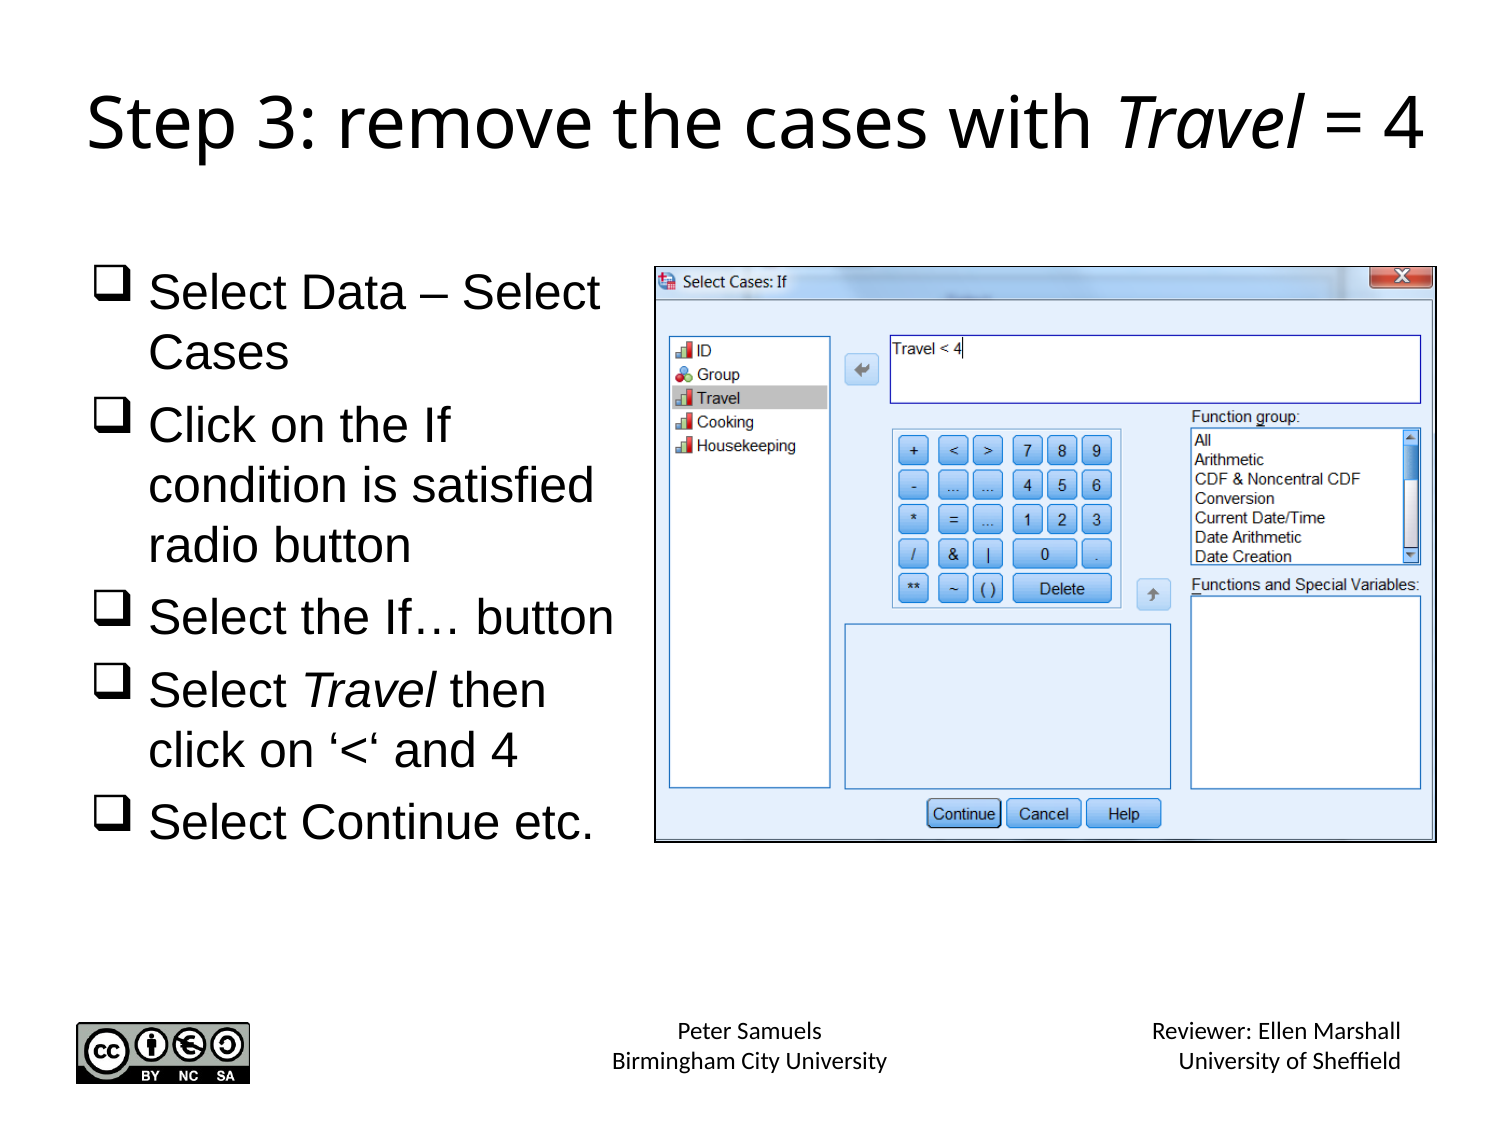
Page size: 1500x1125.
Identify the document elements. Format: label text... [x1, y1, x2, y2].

list Select Data – Select Cases Click on the If condition is satisfied radio button Select the If… button Select Travel then click on ‘<‘ and 4 Select Continue etc. [75, 252, 632, 906]
text_box Reviewer: Ellen Marshall University of Sheffield [1038, 1007, 1417, 1083]
picture [76, 1022, 251, 1084]
title Step 3: remove the cases with Travel = 4 [53, 42, 1459, 209]
text_box Peter Samuels Birmingham City University [549, 1007, 951, 1083]
picture [655, 266, 1436, 842]
